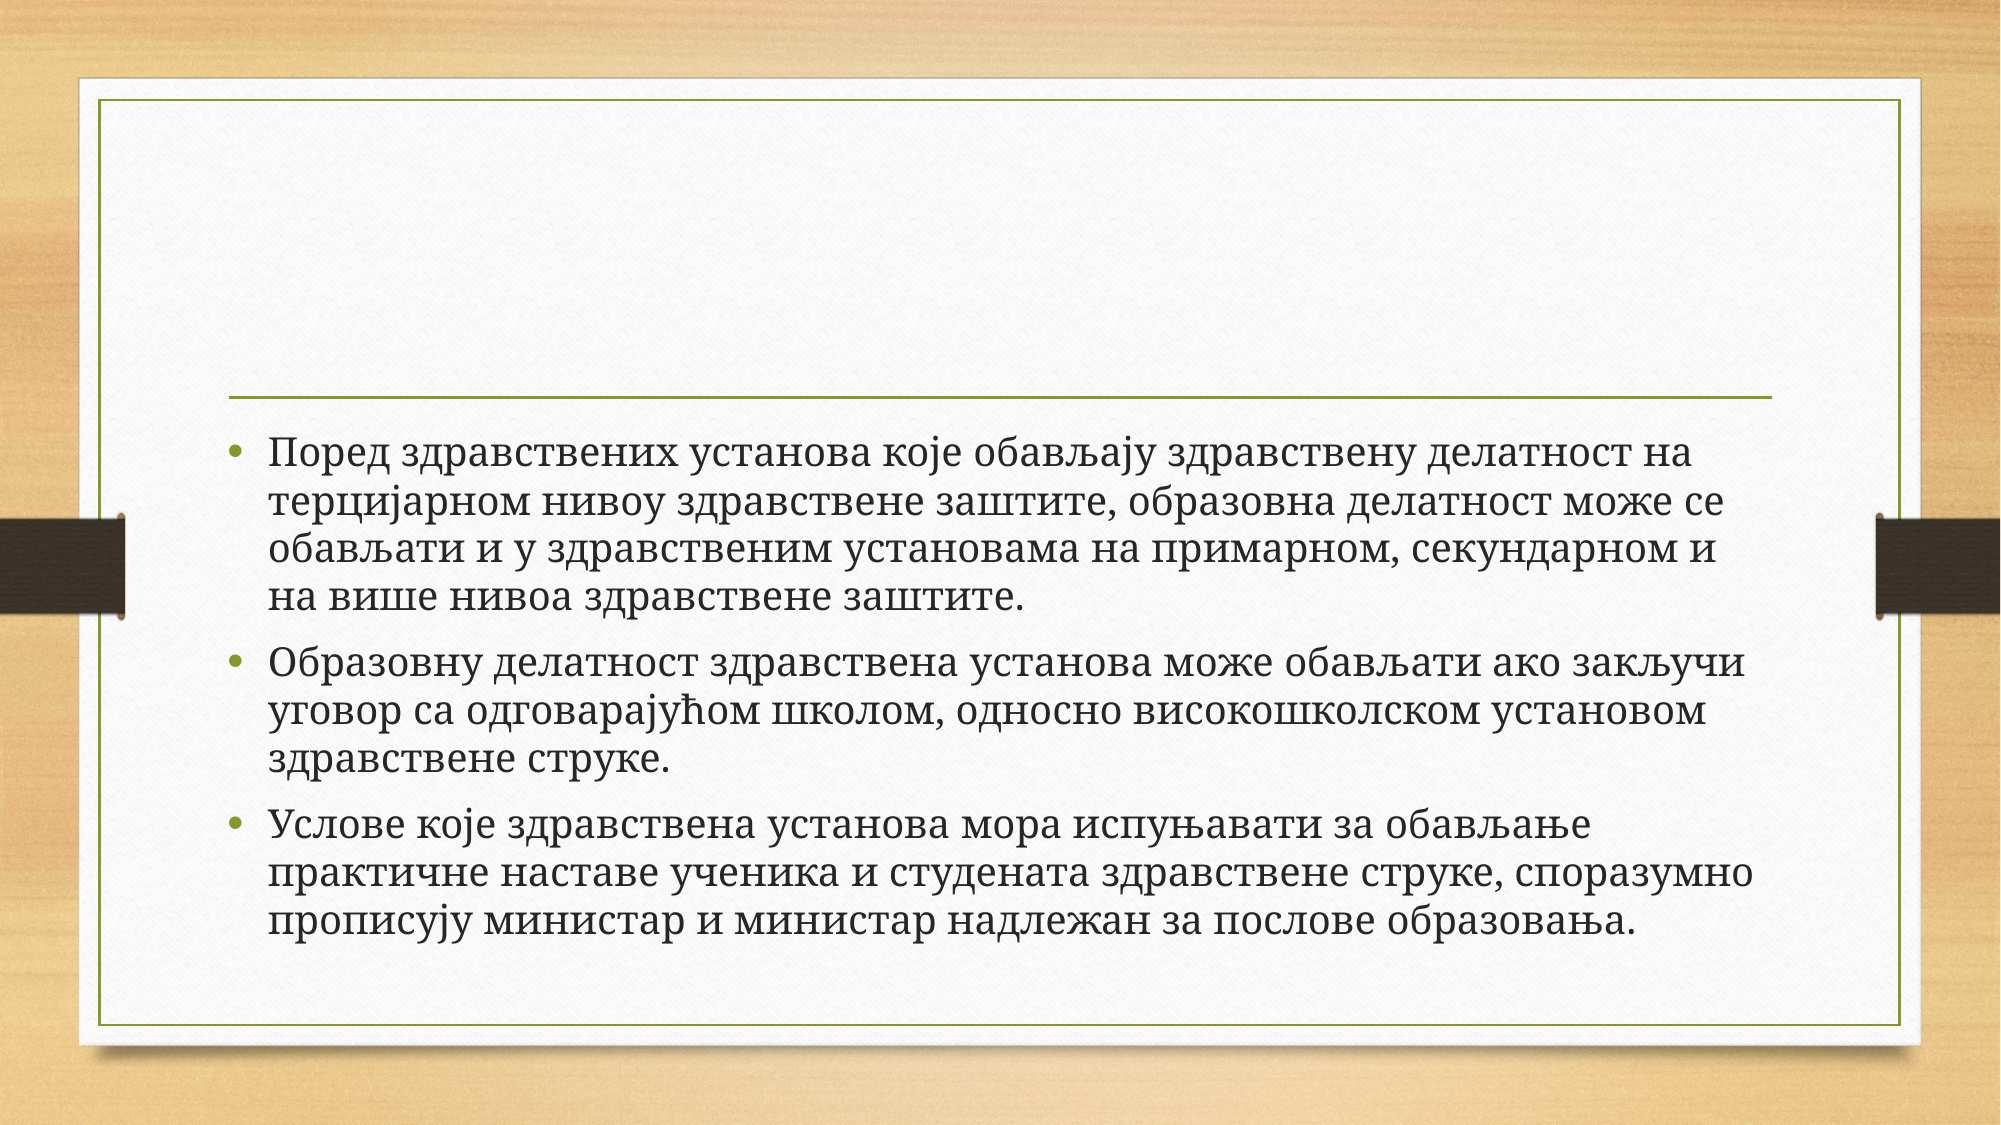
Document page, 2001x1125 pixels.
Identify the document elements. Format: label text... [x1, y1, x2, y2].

list Поред здравствених установа које обављају здравствену делатност на терцијарном нивоу здравствене заштите, образовна делатност може се обављати и у здравственим установама на примарном, секундарном и на више нивоа здравствене заштите. Образовну делатност здравствена установа може обављати ако закључи уговор са одговарајућом школом, односно високошколском установом здравствене струке. Услове које здравствена установа мора испуњавати за обављање практичне наставе ученика и студената здравствене струке, споразумно прописују министар и министар надлежан за послове образовања. [212, 419, 1788, 964]
picture [0, 0, 2001, 1125]
